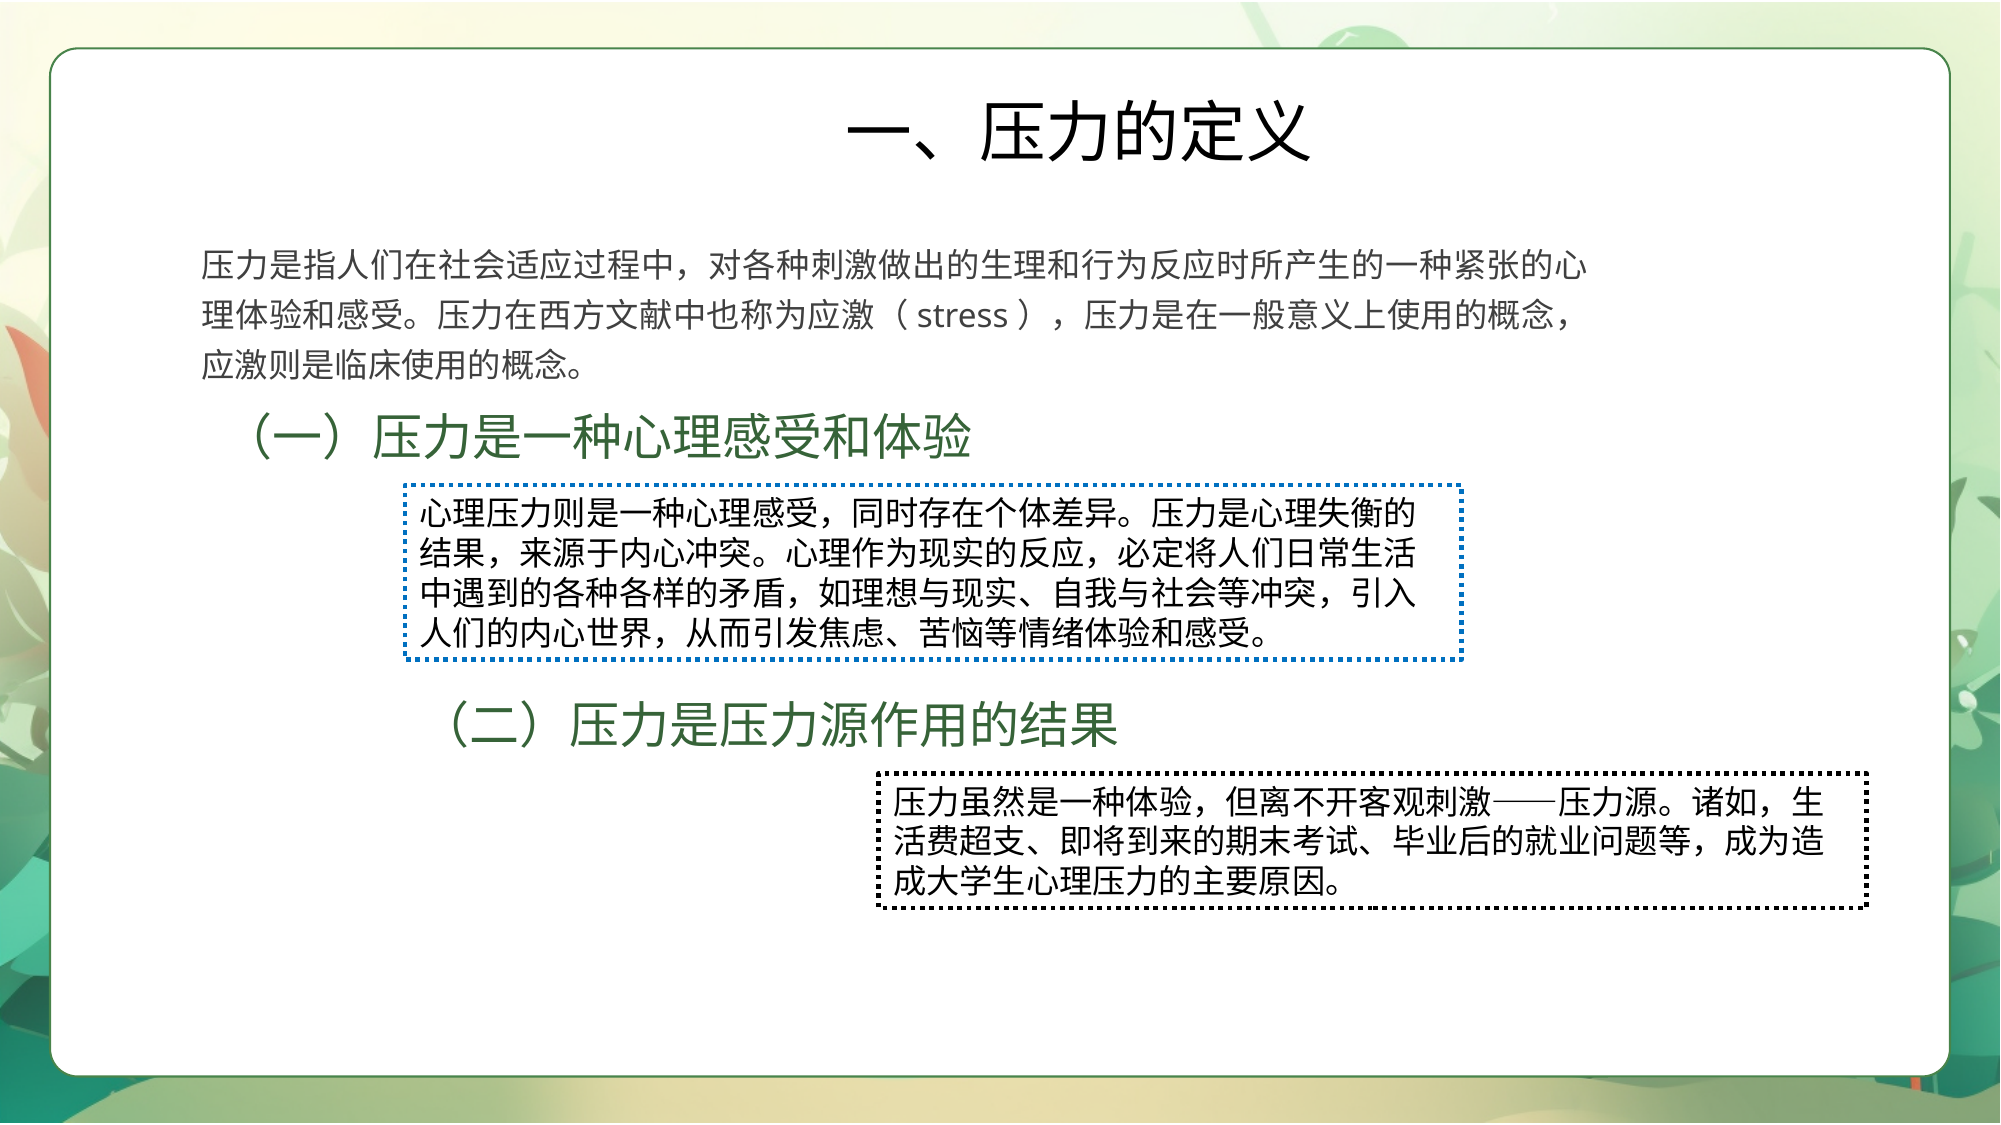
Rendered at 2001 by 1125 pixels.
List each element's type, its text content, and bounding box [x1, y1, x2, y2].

picture [0, 2, 2000, 1123]
text_box （二）压力是压力源作用的结果 [405, 686, 1171, 749]
text_box 心理压力则是一种心理感受，同时存在个体差异。压力是心理失衡的结果，来源于内心冲突。心理作为现实的反应，必定将人们日常生活中遇到的各种各样的矛盾，如理想与现实、自我与社会等冲突，引入人们的内心世界，从而引发焦虑、苦恼等情绪体验和感受。 [405, 485, 1462, 660]
text_box （一）压力是一种心理感受和体验 [207, 398, 1001, 461]
text_box 一、压力的定义 [459, 82, 1700, 177]
text_box 压力虽然是一种体验，但离不开客观刺激——压力源。诸如，生活费超支、即将到来的期末考试、毕业后的就业问题等，成为造成大学生心理压力的主要原因。 [878, 773, 1867, 908]
text_box 压力是指人们在社会适应过程中，对各种刺激做出的生理和行为反应时所产生的一种紧张的心理体验和感受。压力在西方文献中也称为应激（stress），压力是在一般意义上使用的概念，应激则是临床使用的概念。 [187, 227, 1604, 397]
